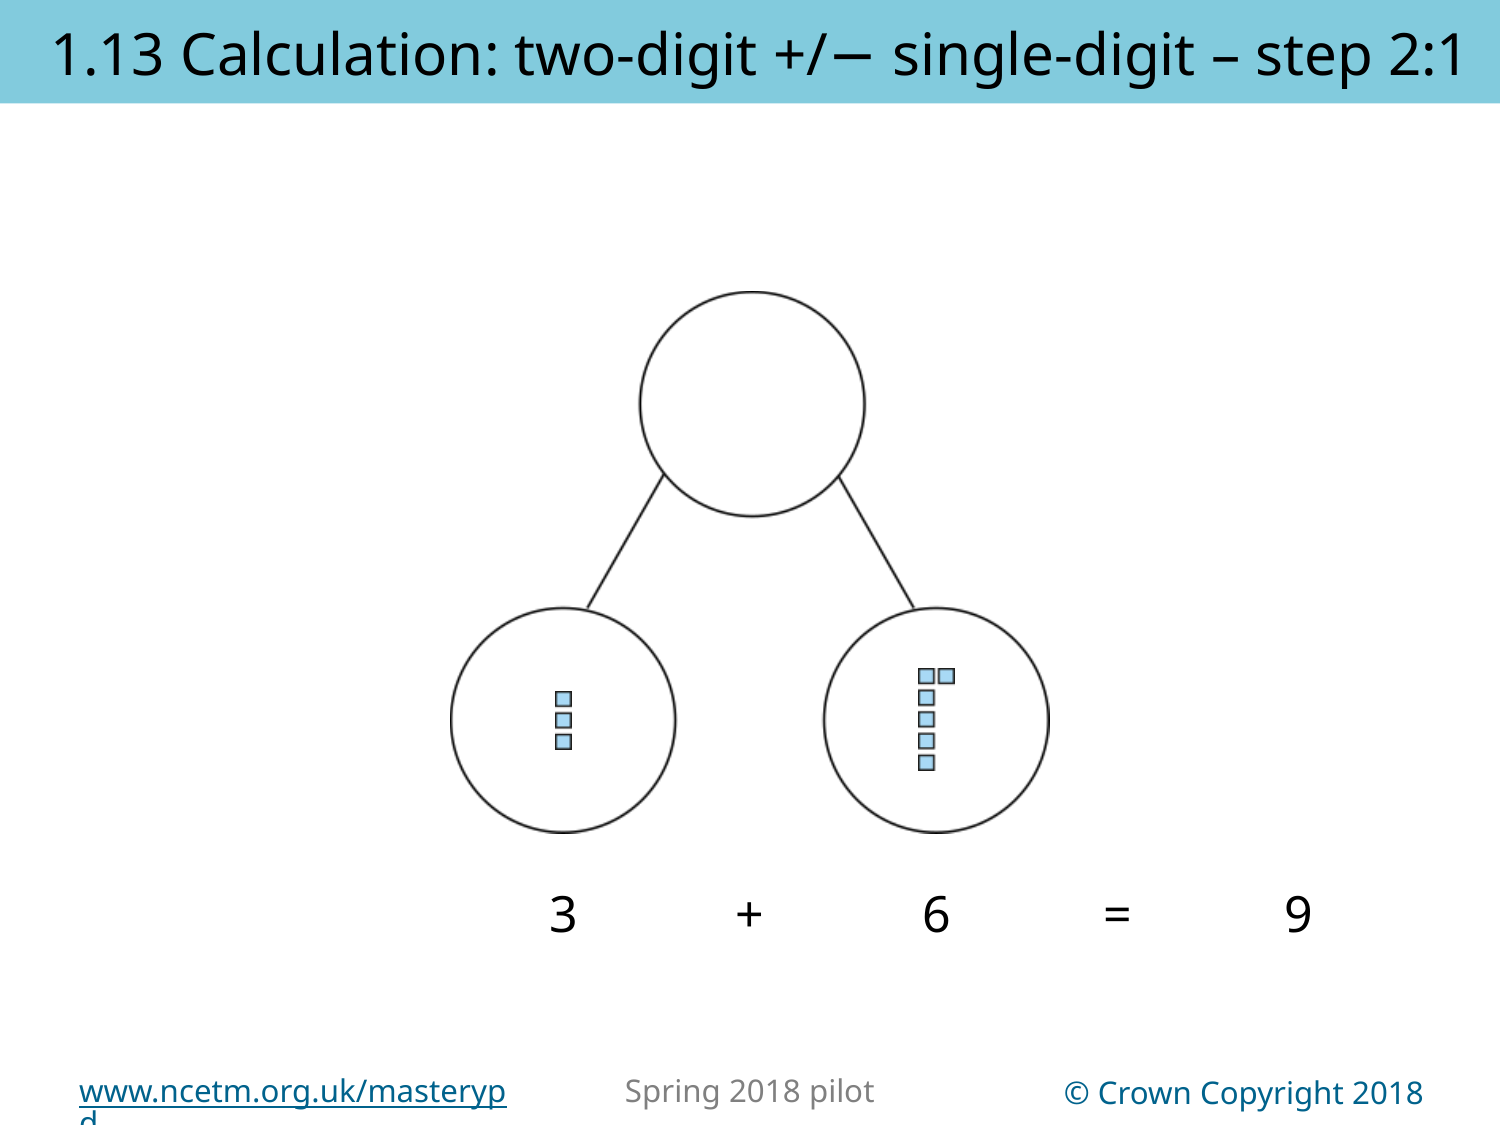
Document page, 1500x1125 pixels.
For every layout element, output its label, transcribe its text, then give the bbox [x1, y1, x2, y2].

text_box + [720, 875, 780, 951]
text_box = [1088, 875, 1148, 951]
text_box 6 [907, 875, 966, 951]
picture [449, 290, 1050, 834]
list 1.13 Calculation: two-digit +/− single-digit – step 2:1 [0, 0, 1500, 104]
text_box 9 [1270, 875, 1329, 951]
text_box 3 [534, 875, 593, 951]
